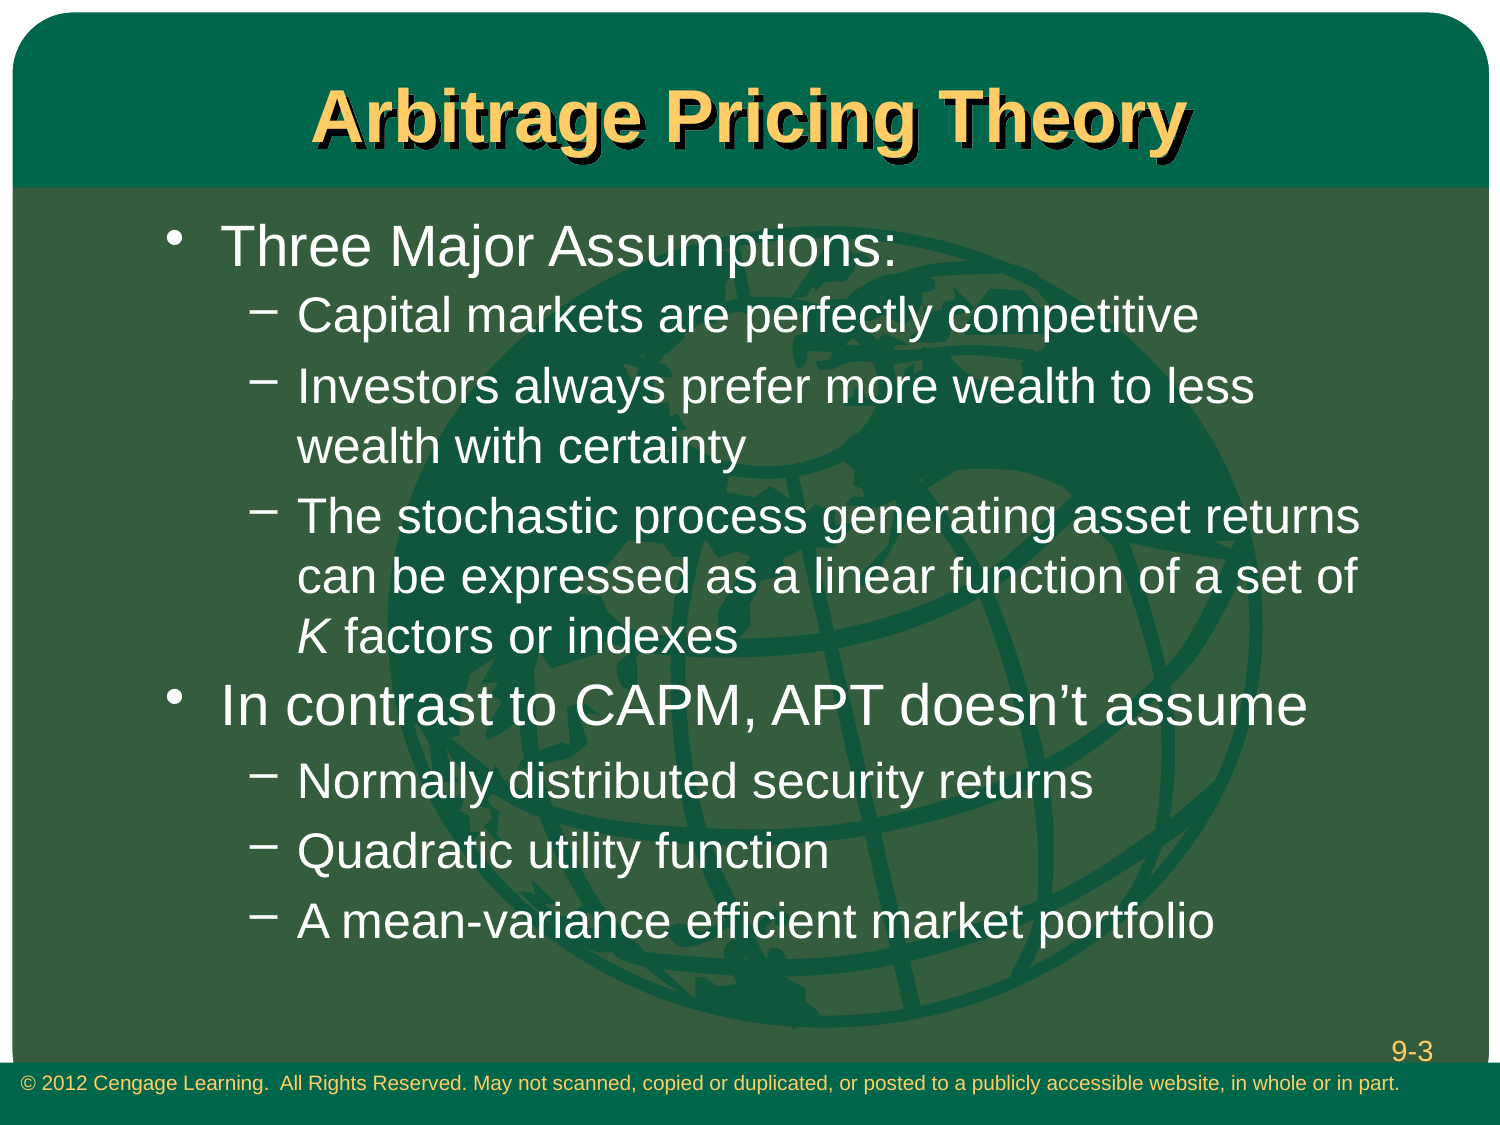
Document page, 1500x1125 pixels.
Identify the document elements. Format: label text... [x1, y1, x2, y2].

list Three Major Assumptions: Capital markets are perfectly competitive Investors always prefer more wealth to less wealth with certainty The stochastic process generating asset returns can be expressed as a linear function of a set of K factors or indexes In contrast to CAPM, APT doesn’t assume Normally distributed security returns Quadratic utility function A mean-variance efficient market portfolio [150, 209, 1388, 1000]
footer © 2012 Cengage Learning. All Rights Reserved. May not scanned, copied or duplicated, or posted to a publicly accessible website, in whole or in part. [0, 1062, 1500, 1125]
slide_number 9-3 [1325, 1025, 1500, 1062]
title Arbitrage Pricing Theory [0, 31, 1500, 165]
